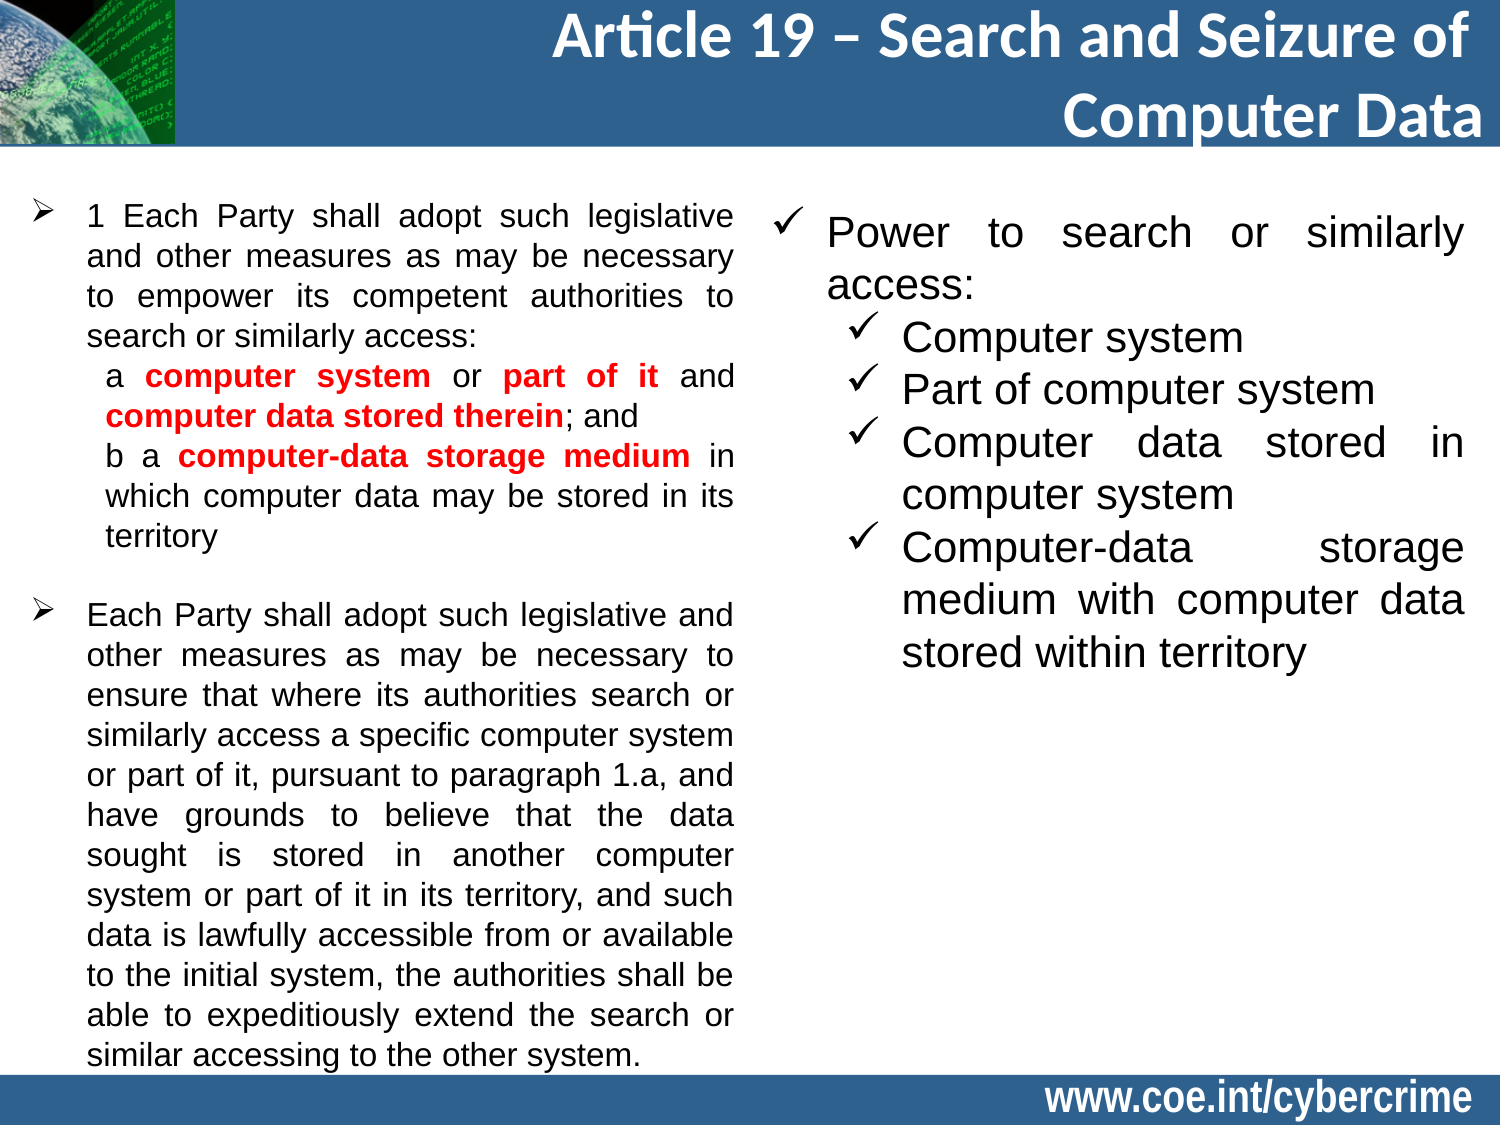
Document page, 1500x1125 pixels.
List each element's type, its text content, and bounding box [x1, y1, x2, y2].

text_box www.coe.int/cybercrime [1030, 1059, 1500, 1125]
text_box [0, 1073, 1030, 1125]
text_box Power to search or similarly access: Computer system Part of computer system Computer data stored in computer system Computer-data storage medium with computer data stored within territory [755, 196, 1480, 684]
picture [0, 0, 175, 144]
text_box 1 Each Party shall adopt such legislative and other measures as may be necessary to empower its competent authorities to search or similarly access: a computer system or part of it and computer data stored therein; and b a computer-data storage medium in which computer data may be stored in its territory Each Party shall adopt such legislative and other measures as may be necessary to ensure that where its authorities search or similarly access a specific computer system or part of it, pursuant to paragraph 1.a, and have grounds to believe that the data sought is stored in another computer system or part of it in its territory, and such data is lawfully accessible from or available to the initial system, the authorities shall be able to expeditiously extend the search or similar accessing to the other system. [15, 186, 750, 1080]
text_box Article 19 – Search and Seizure of Computer Data [177, 0, 1500, 149]
